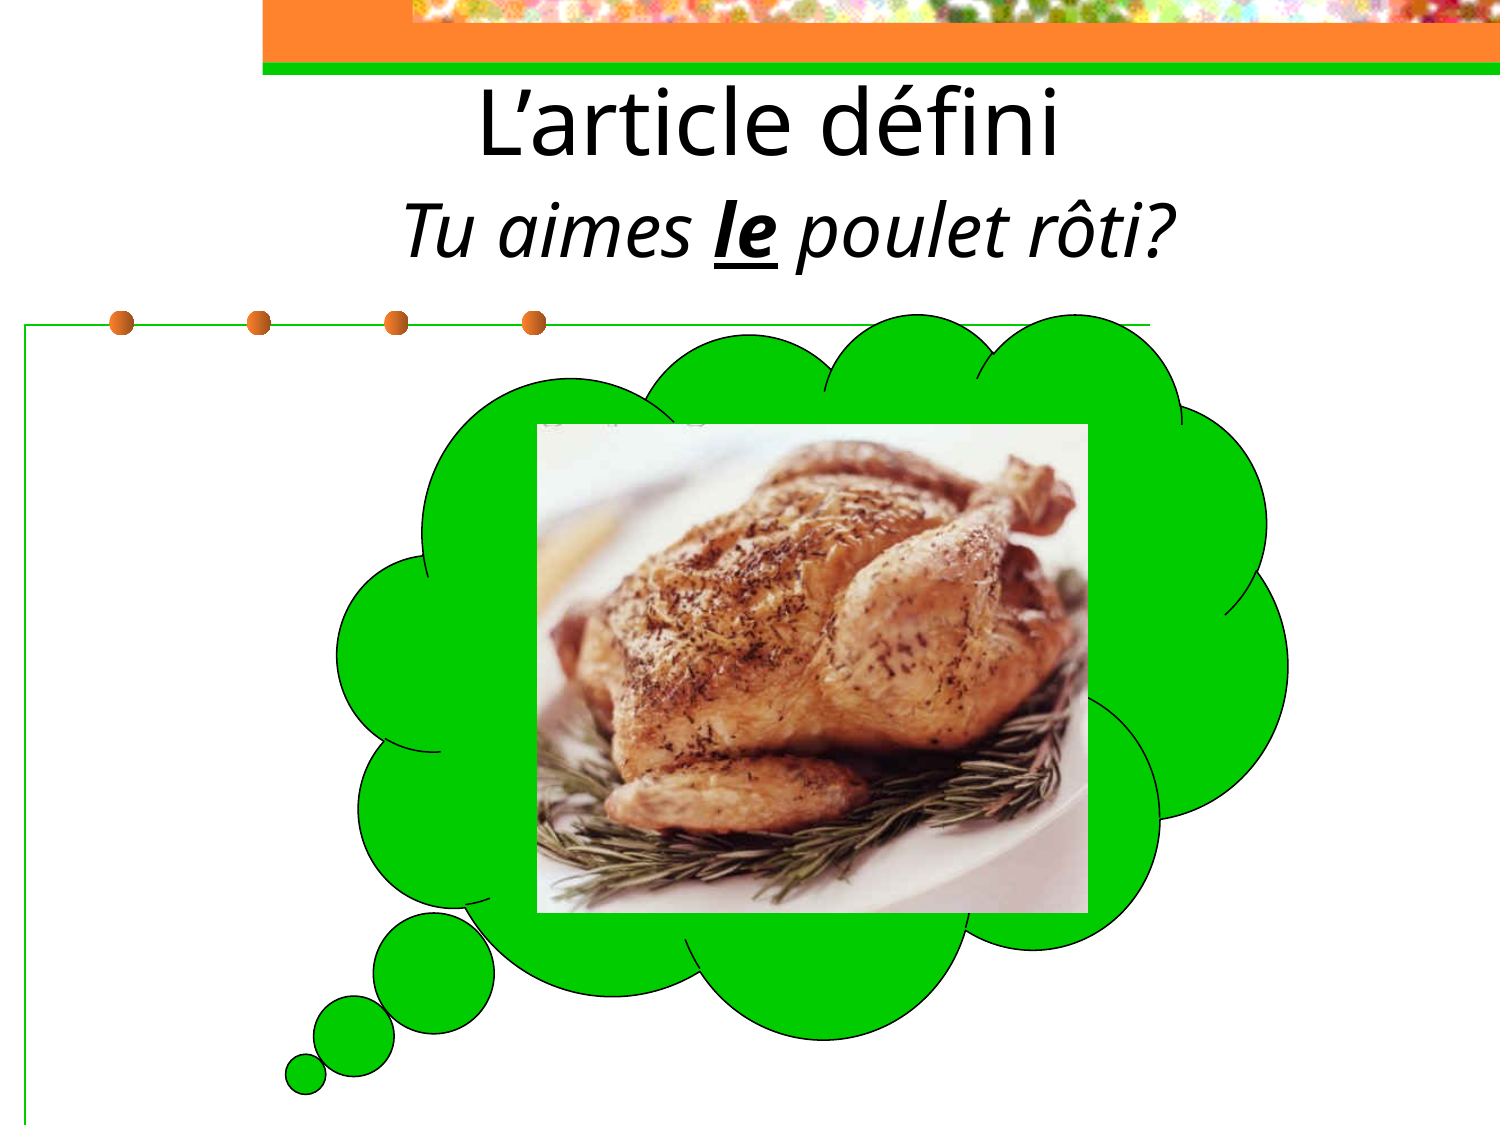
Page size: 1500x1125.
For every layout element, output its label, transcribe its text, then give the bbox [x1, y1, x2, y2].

list Tu aimes le poulet rôti? [150, 174, 1425, 288]
picture [537, 424, 1088, 914]
text_box [285, 314, 1288, 1095]
title L’article défini [100, 37, 1438, 200]
picture [412, 0, 1500, 23]
